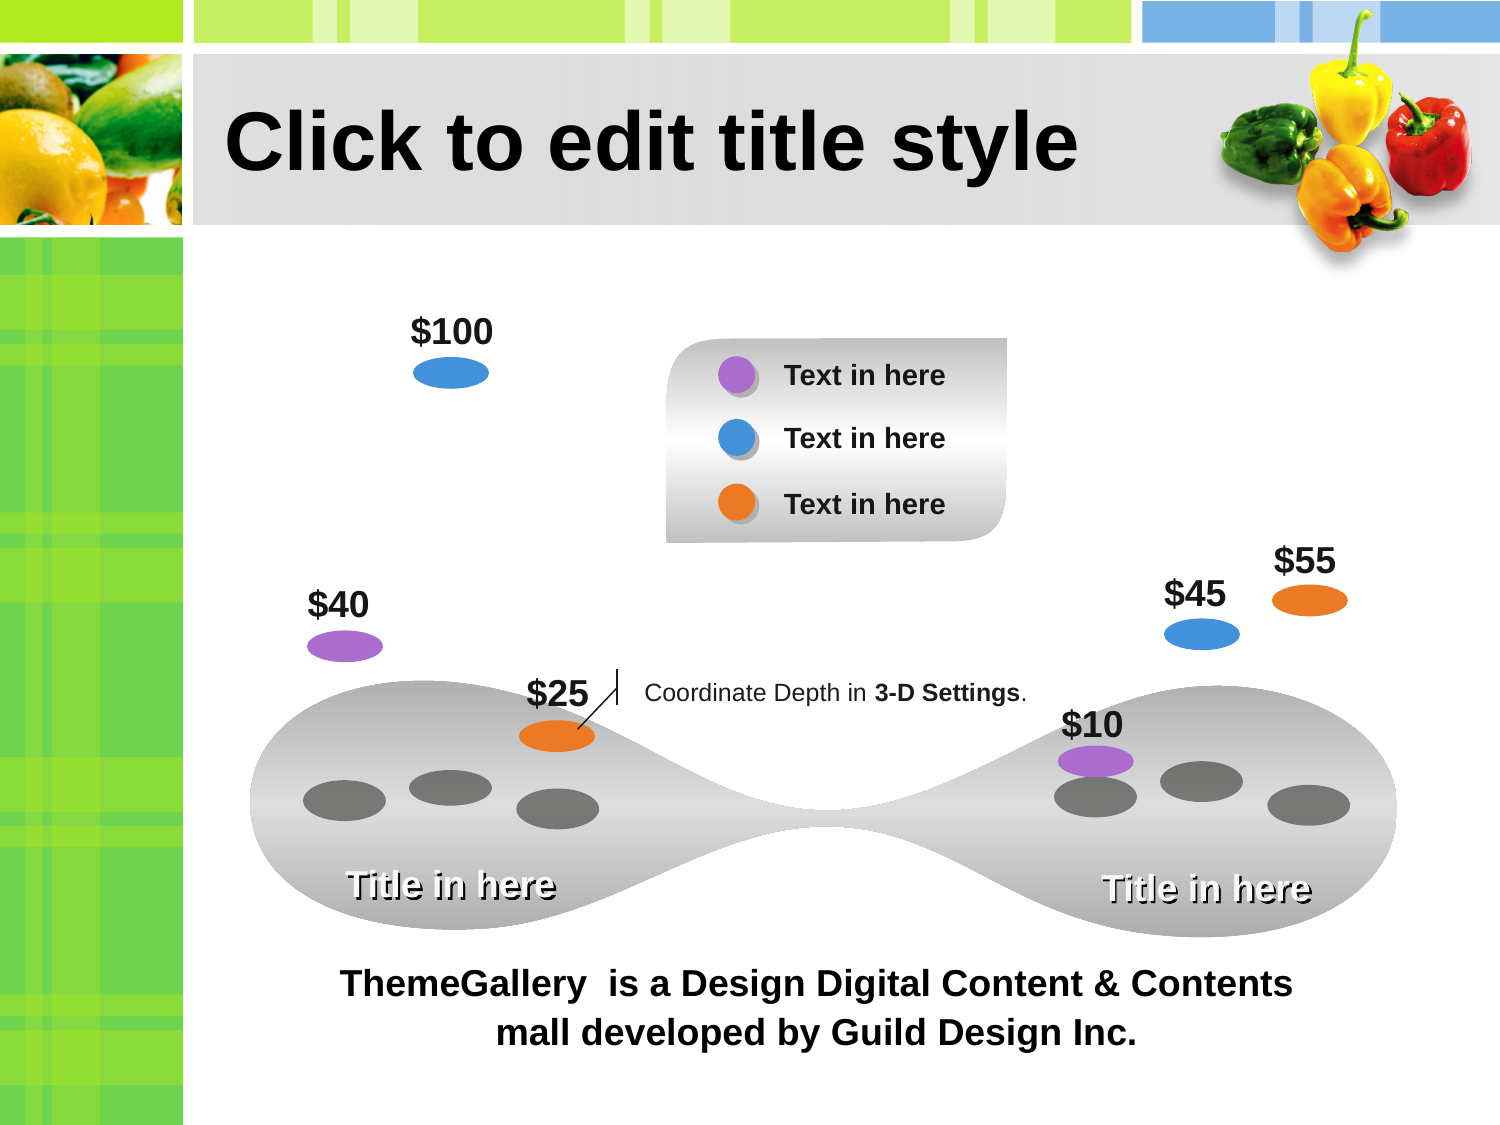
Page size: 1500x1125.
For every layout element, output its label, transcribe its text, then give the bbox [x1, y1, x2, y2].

text_box [1054, 777, 1137, 818]
text_box ThemeGallery is a Design Digital Content & Contents mall developed by Guild Design Inc. [284, 946, 1350, 1061]
text_box [718, 418, 756, 456]
text_box $25 [504, 661, 612, 722]
text_box [718, 483, 756, 521]
text_box Title in here [297, 853, 603, 913]
text_box [250, 680, 1398, 909]
text_box $45 [1141, 561, 1249, 622]
text_box [412, 360, 490, 389]
text_box Coordinate Depth in 3-D Settings. [630, 669, 1066, 705]
text_box $10 [1038, 692, 1147, 753]
text_box [1271, 589, 1348, 617]
text_box Text in here [769, 411, 1016, 462]
text_box [1057, 753, 1134, 778]
text_box $100 [384, 299, 520, 360]
picture [1207, 9, 1483, 279]
text_box [349, 915, 557, 930]
text_box [1267, 784, 1351, 826]
text_box $55 [1251, 528, 1359, 589]
text_box [1163, 622, 1241, 651]
text_box [1160, 761, 1243, 803]
text_box [303, 780, 386, 822]
text_box Text in here [769, 478, 1016, 528]
text_box Text in here [769, 348, 1016, 399]
text_box $40 [284, 572, 393, 633]
text_box [516, 788, 600, 830]
text_box [306, 633, 384, 663]
text_box Title in here [1053, 856, 1359, 917]
text_box [718, 356, 756, 394]
text_box [665, 337, 1008, 543]
text_box [518, 722, 596, 753]
title Click to edit title style [209, 75, 1275, 200]
text_box [1081, 919, 1310, 938]
text_box [409, 770, 492, 806]
picture [0, 54, 182, 225]
